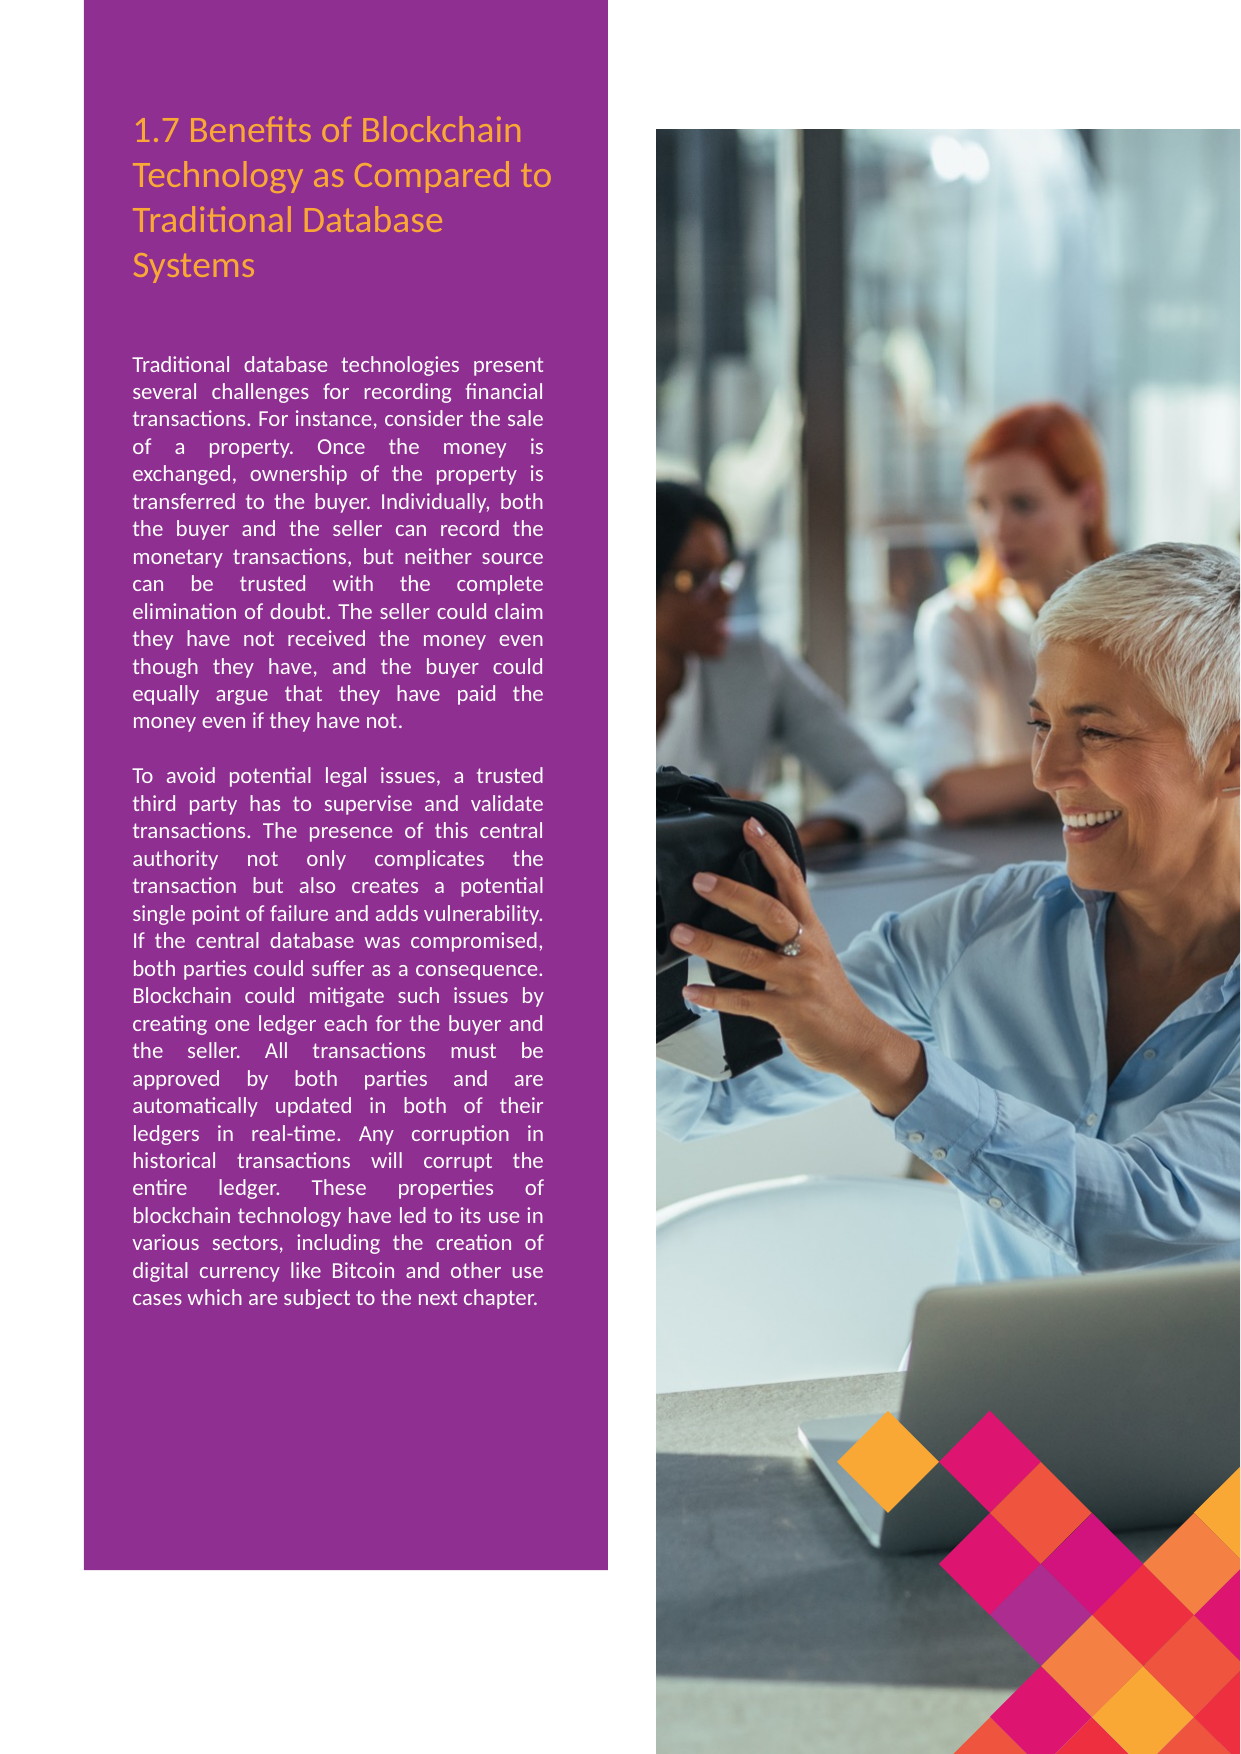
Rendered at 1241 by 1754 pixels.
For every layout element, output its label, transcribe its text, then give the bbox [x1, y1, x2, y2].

picture [656, 126, 1241, 1754]
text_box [851, 1410, 1241, 1754]
list Traditional database technologies present several challenges for recording financial transactions. For instance, consider the sale of a property. Once the money is exchanged, ownership of the property is transferred to the buyer. Individually, both the buyer and the seller can record the monetary transactions, but neither source can be trusted with the complete elimination of doubt. The seller could claim they have not received the money even though they have, and the buyer could equally argue that they have paid the money even if they have not. To avoid potential legal issues, a trusted third party has to supervise and validate transactions. The presence of this central authority not only complicates the transaction but also creates a potential single point of failure and adds vulnerability. If the central database was compromised, both parties could suffer as a consequence. Blockchain could mitigate such issues by creating one ledger each for the buyer and the seller. All transactions must be approved by both parties and are automatically updated in both of their ledgers in real-time. Any corruption in historical transactions will corrupt the entire ledger. These properties of blockchain technology have led to its use in various sectors, including the creation of digital currency like Bitcoin and other use cases which are subject to the next chapter. [117, 341, 560, 1503]
list 1.7 Benefits of Blockchain Technology as Compared to Traditional Database Systems [117, 97, 588, 242]
